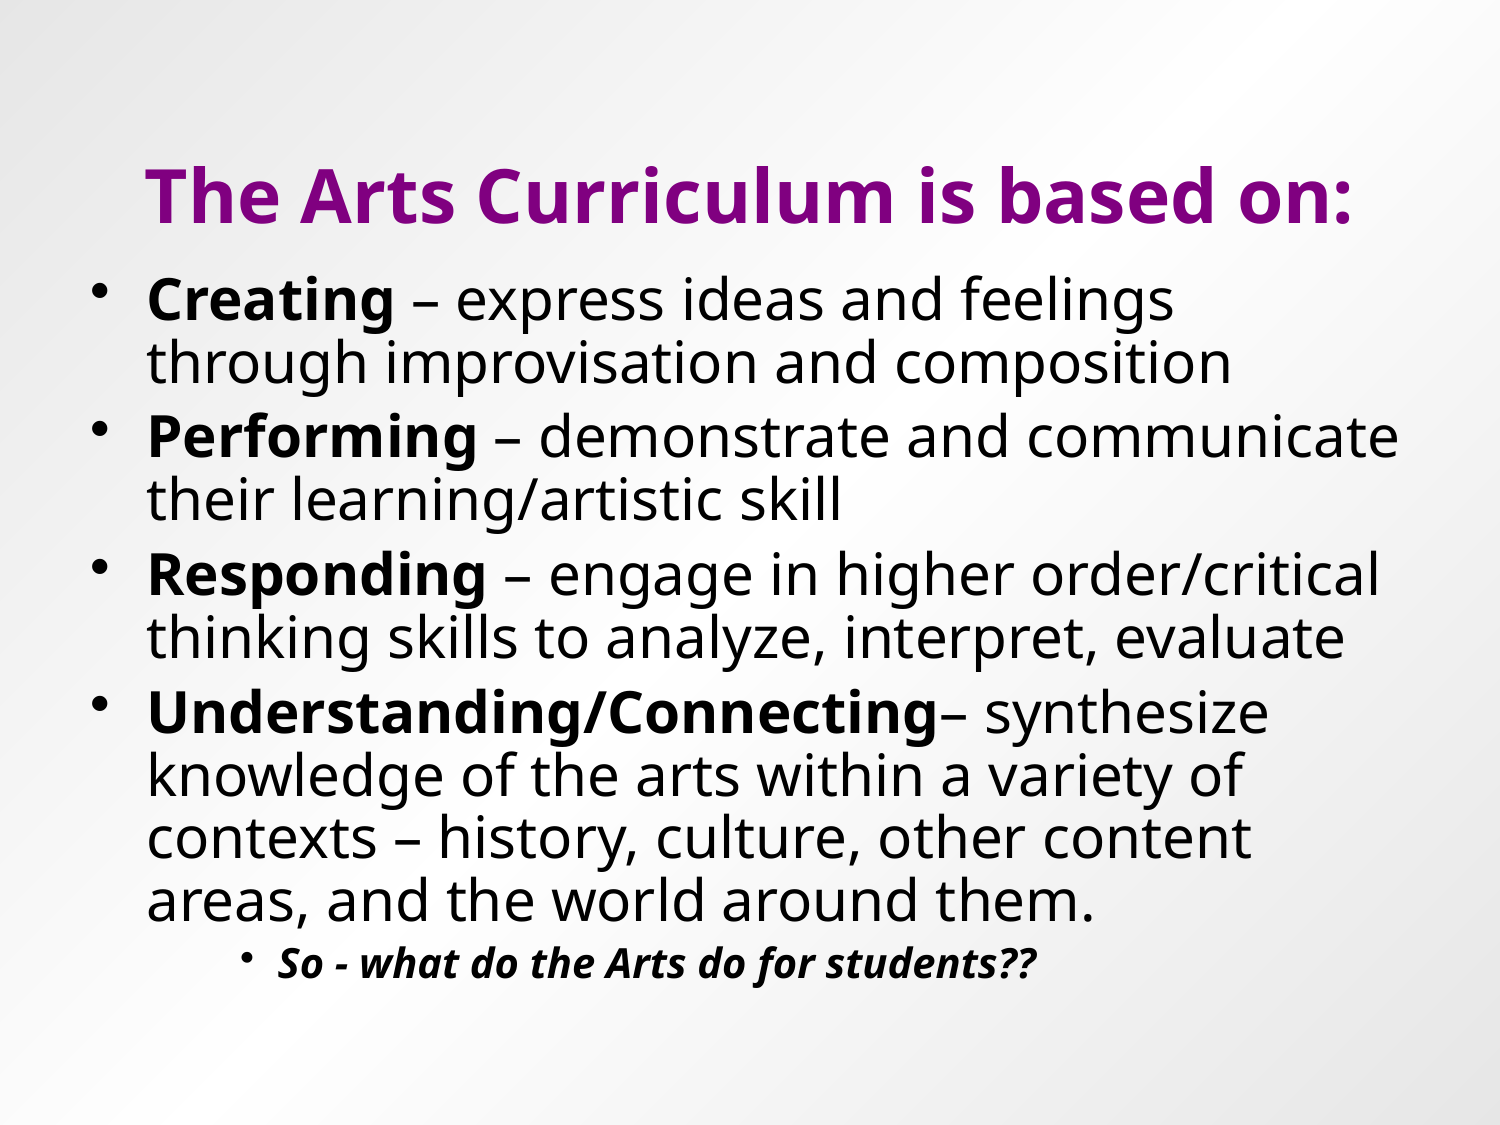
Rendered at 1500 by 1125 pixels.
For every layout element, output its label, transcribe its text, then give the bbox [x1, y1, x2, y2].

title The Arts Curriculum is based on: [74, 99, 1426, 262]
list Creating – express ideas and feelings through improvisation and composition Performing – demonstrate and communicate their learning/artistic skill Responding – engage in higher order/critical thinking skills to analyze, interpret, evaluate Understanding/Connecting– synthesize knowledge of the arts within a variety of contexts – history, culture, other content areas, and the world around them. So - what do the Arts do for students?? [74, 262, 1426, 1063]
